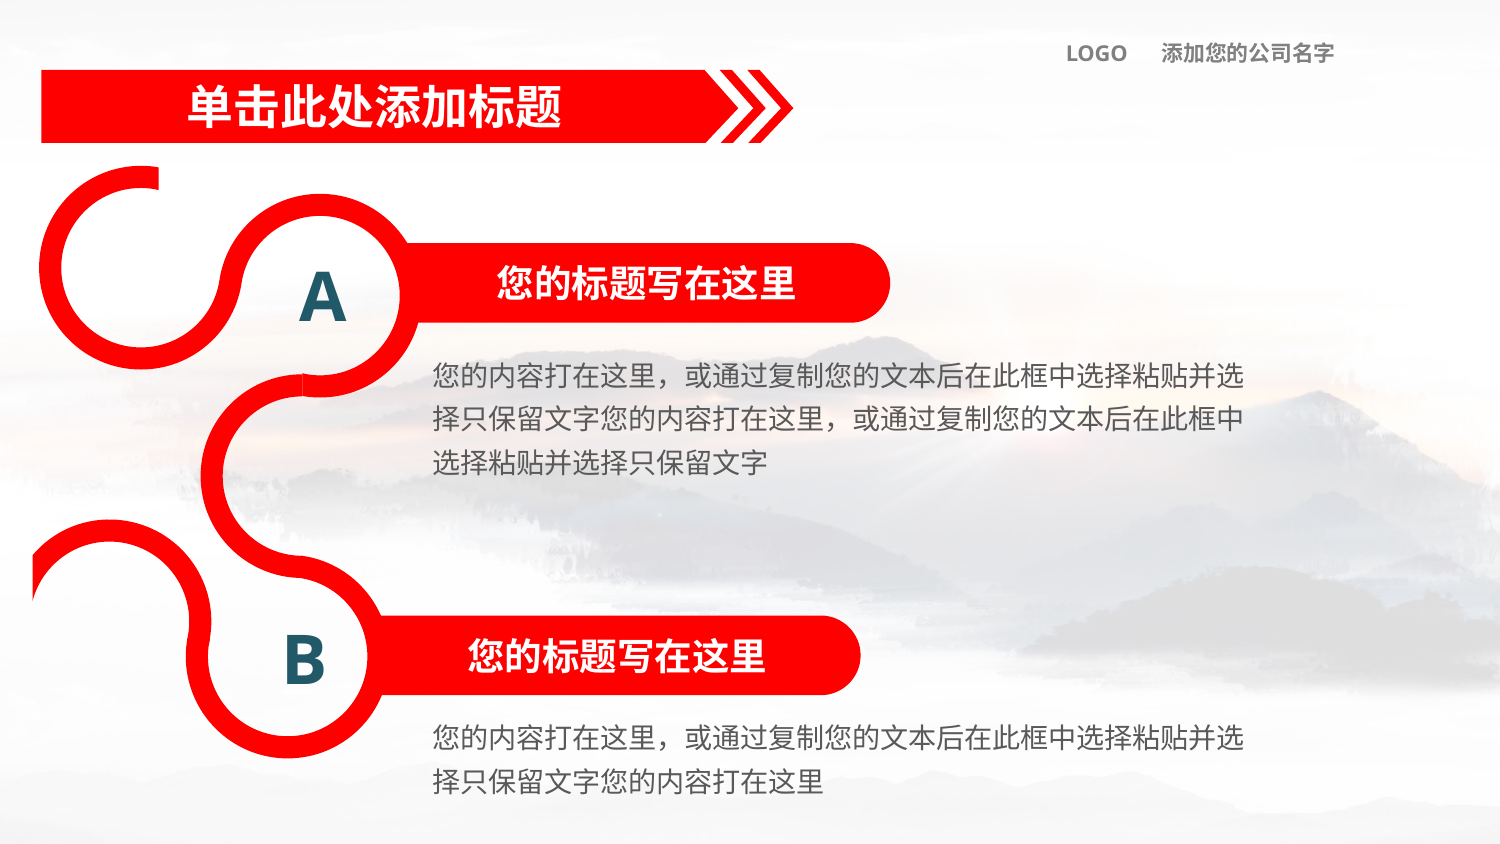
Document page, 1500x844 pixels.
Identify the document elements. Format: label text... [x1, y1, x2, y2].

text_box 您的内容打在这里，或通过复制您的文本后在此框中选择粘贴并选择只保留文字您的内容打在这里，或通过复制您的文本后在此框中选择粘贴并选择只保留文字 [427, 340, 1264, 487]
text_box 您的标题写在这里 [427, 240, 893, 325]
text_box LOGO 添加您的公司名字 [1051, 32, 1431, 74]
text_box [30, 165, 423, 759]
text_box 您的标题写在这里 [427, 613, 863, 698]
text_box 您的内容打在这里，或通过复制您的文本后在此框中选择粘贴并选择只保留文字您的内容打在这里 [418, 702, 1264, 806]
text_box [41, 69, 794, 144]
